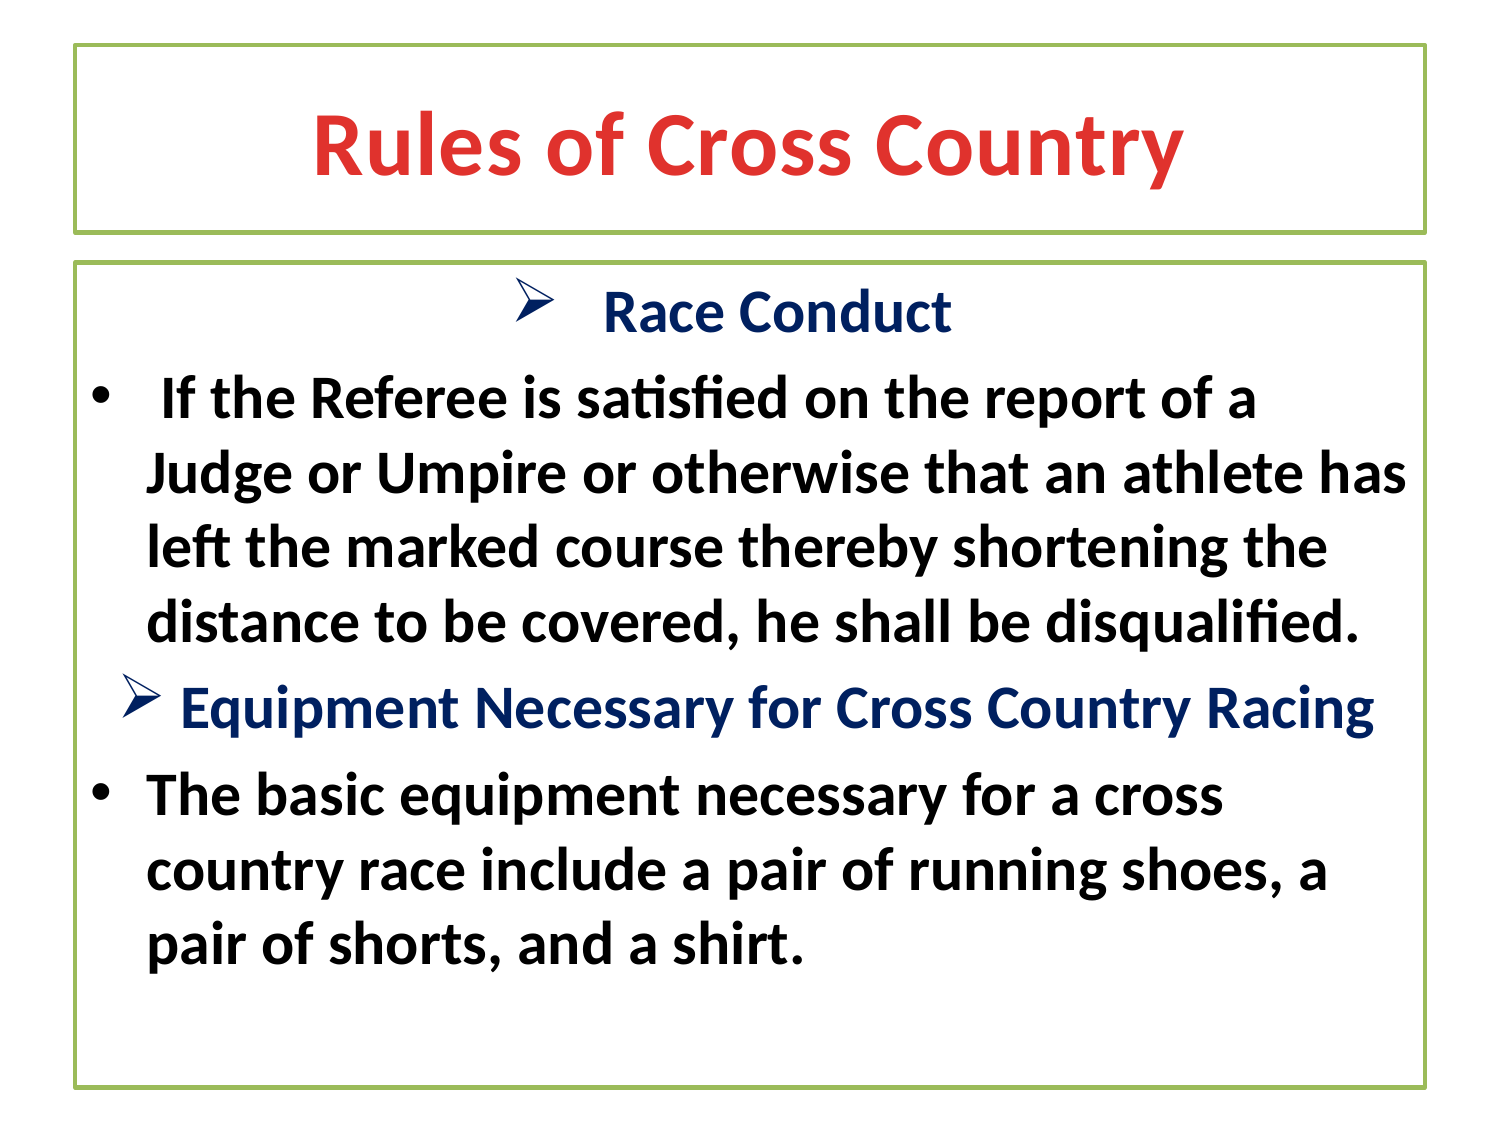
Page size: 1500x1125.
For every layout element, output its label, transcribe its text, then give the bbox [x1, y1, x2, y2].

title Rules of Cross Country [73, 43, 1427, 235]
list Race Conduct If the Referee is satisfied on the report of a Judge or Umpire or otherwise that an athlete has left the marked course thereby shortening the distance to be covered, he shall be disqualified. Equipment Necessary for Cross Country Racing The basic equipment necessary for a cross country race include a pair of running shoes, a pair of shorts, and a shirt. [73, 260, 1427, 1090]
